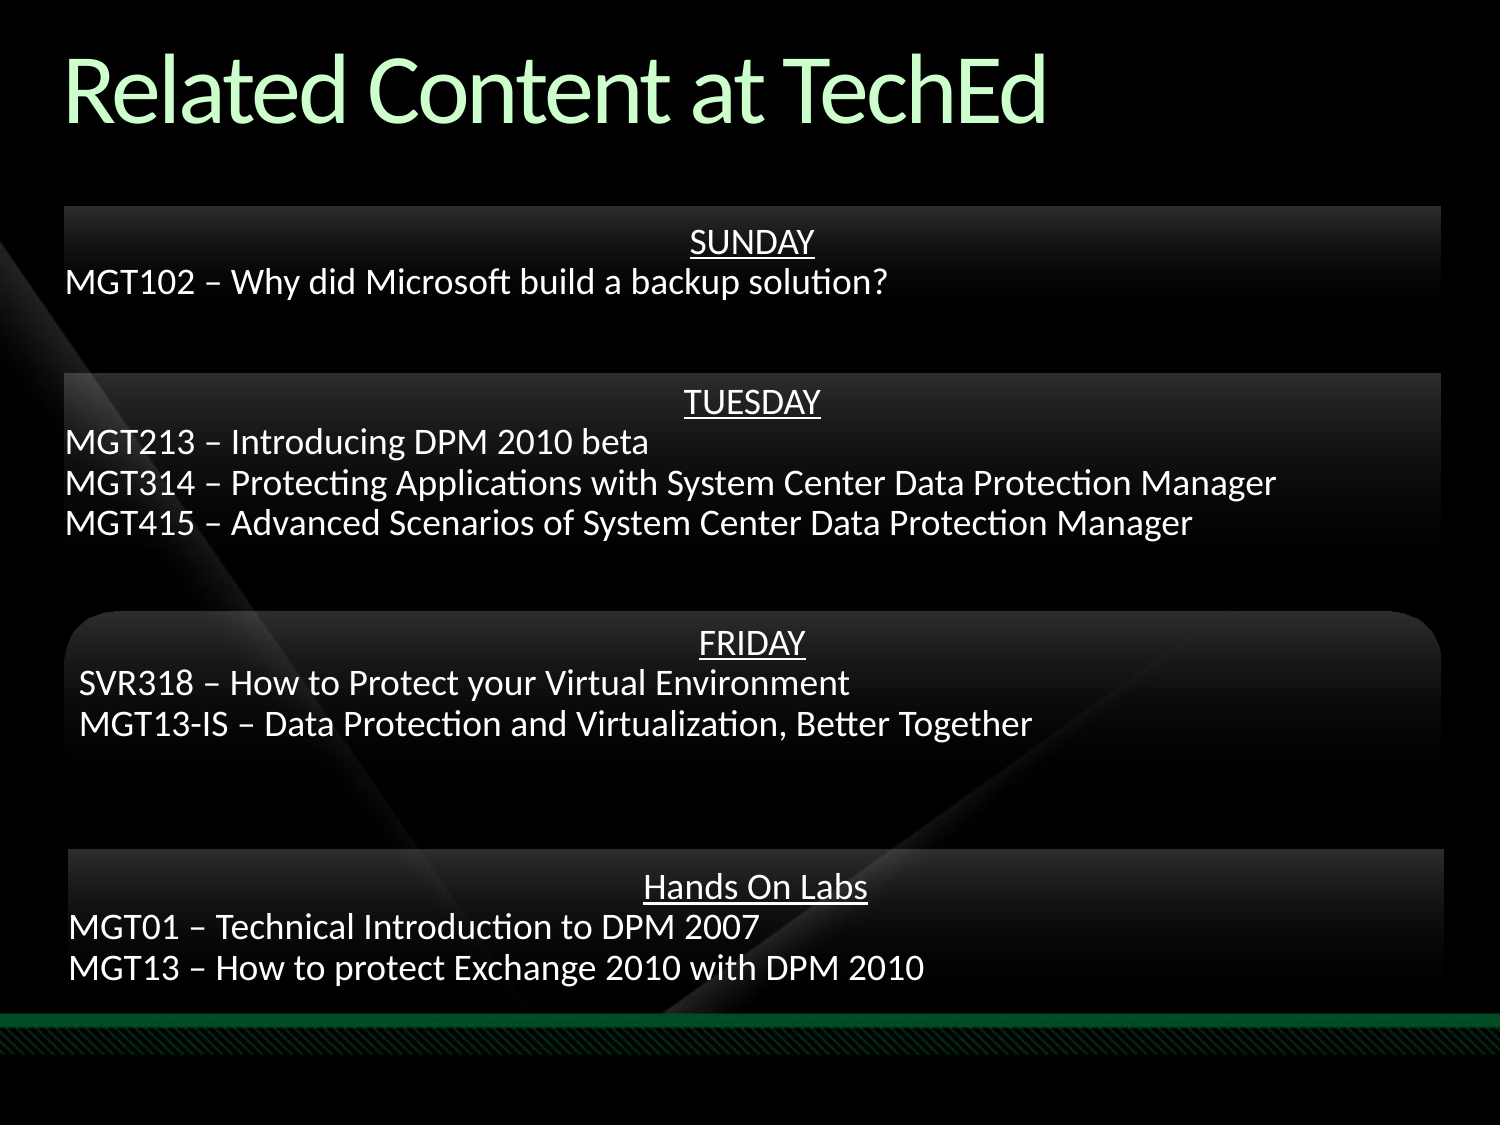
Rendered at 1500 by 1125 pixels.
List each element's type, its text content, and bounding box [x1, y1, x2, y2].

list Hands On Labs MGT01 – Technical Introduction to DPM 2007 MGT13 – How to protect Exchange 2010 with DPM 2010 [67, 849, 1444, 1007]
list TUESDAY MGT213 – Introducing DPM 2010 beta MGT314 – Protecting Applications with System Center Data Protection Manager MGT415 – Advanced Scenarios of System Center Data Protection Manager [64, 372, 1441, 594]
list SUNDAY MGT102 – Why did Microsoft build a backup solution? [64, 206, 1441, 320]
picture [0, 0, 1500, 1125]
title Related Content at TechEd [62, 37, 1437, 147]
text_box FRIDAY SVR318 – How to Protect your Virtual Environment MGT13-IS – Data Protection and Virtualization, Better Together [64, 611, 1441, 796]
